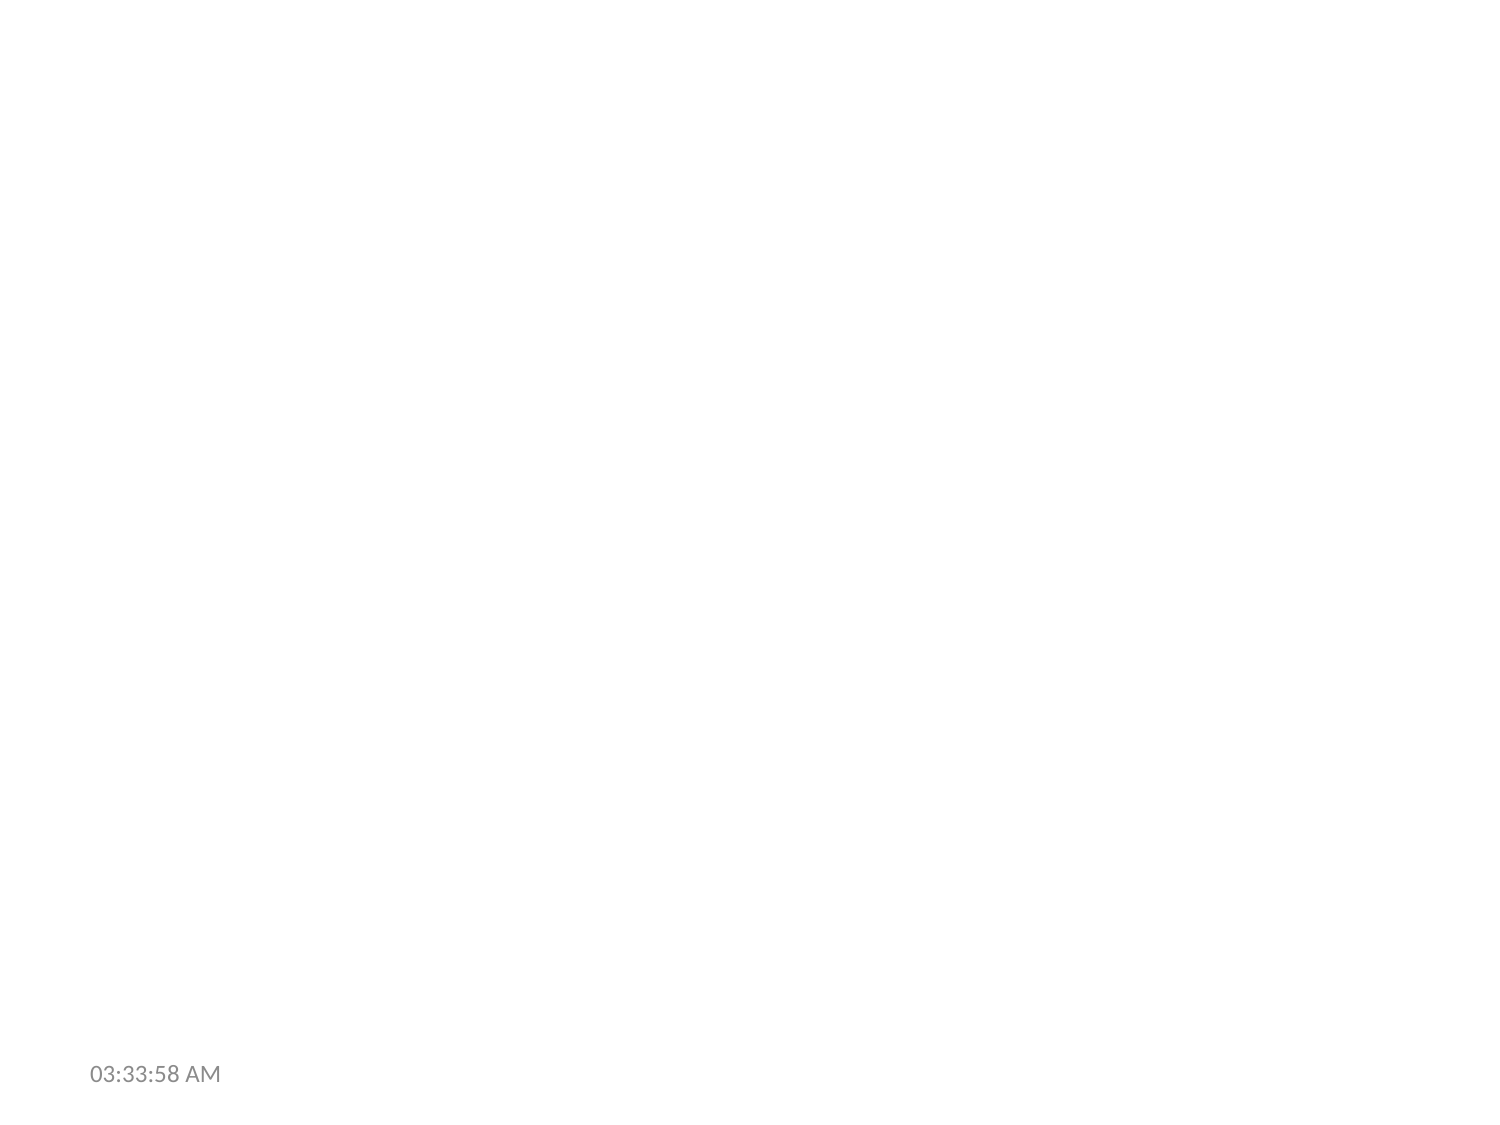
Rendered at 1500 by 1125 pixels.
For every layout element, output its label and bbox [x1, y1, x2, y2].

slide_number [75, 1042, 425, 1103]
